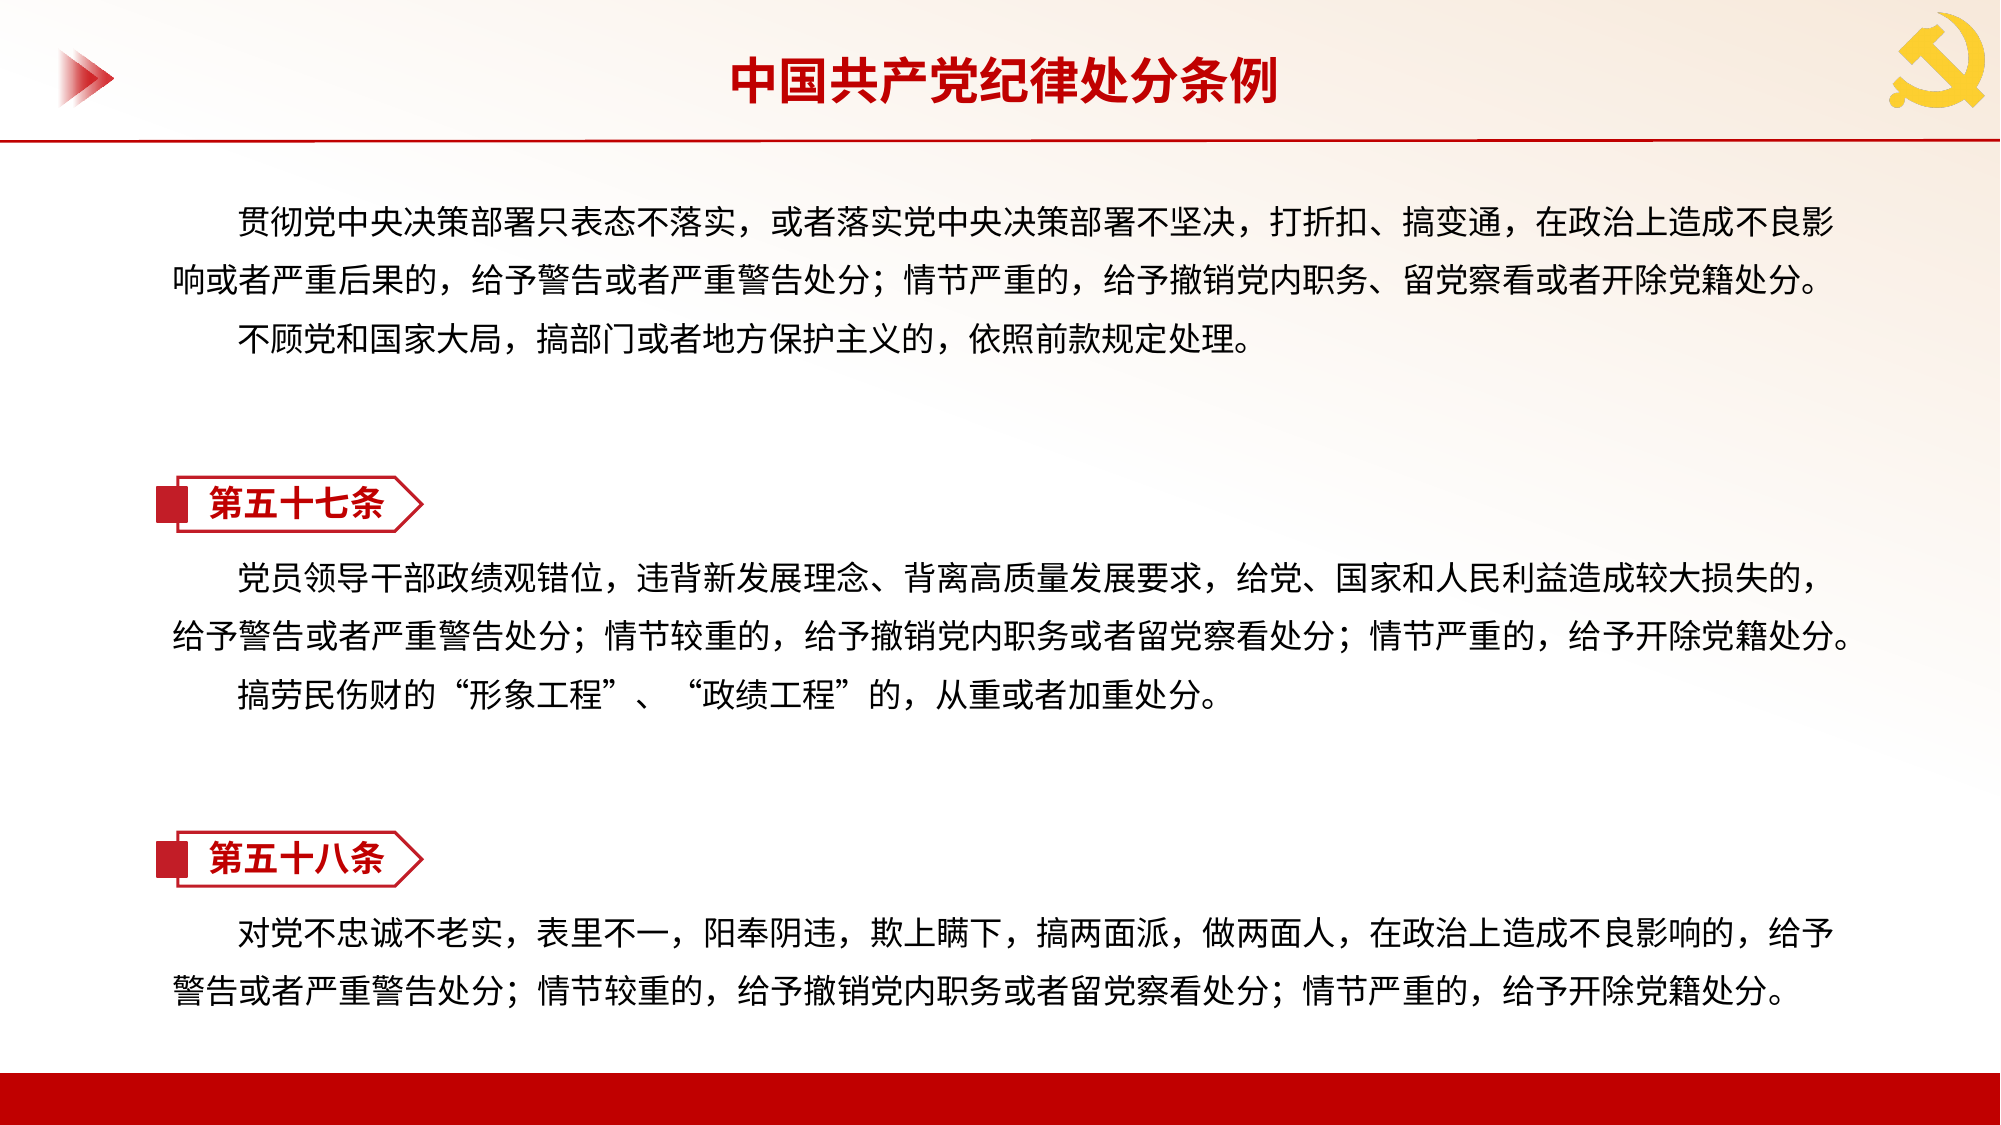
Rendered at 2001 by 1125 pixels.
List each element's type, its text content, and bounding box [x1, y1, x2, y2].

text_box 贯彻党中央决策部署只表态不落实，或者落实党中央决策部署不坚决，打折扣、搞变通，在政治上造成不良影响或者严重后果的，给予警告或者严重警告处分；情节严重的，给予撤销党内职务、留党察看或者开除党籍处分。 不顾党和国家大局，搞部门或者地方保护主义的，依照前款规定处理。 [157, 175, 1850, 257]
text_box 对党不忠诚不老实，表里不一，阳奉阴违，欺上瞒下，搞两面派，做两面人，在政治上造成不良影响的，给予警告或者严重警告处分；情节较重的，给予撤销党内职务或者留党察看处分；情节严重的，给予开除党籍处分。 [157, 886, 1850, 968]
text_box 党员领导干部政绩观错位，违背新发展理念、背离高质量发展要求，给党、国家和人民利益造成较大损失的，给予警告或者严重警告处分；情节较重的，给予撤销党内职务或者留党察看处分；情节严重的，给予开除党籍处分。 搞劳民伤财的“形象工程”、“政绩工程”的，从重或者加重处分。 [157, 531, 1850, 613]
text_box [156, 829, 422, 887]
picture [1889, 12, 1985, 108]
text_box 中国共产党纪律处分条例 [303, 29, 1705, 117]
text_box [156, 474, 422, 532]
text_box [0, 1072, 2000, 1125]
